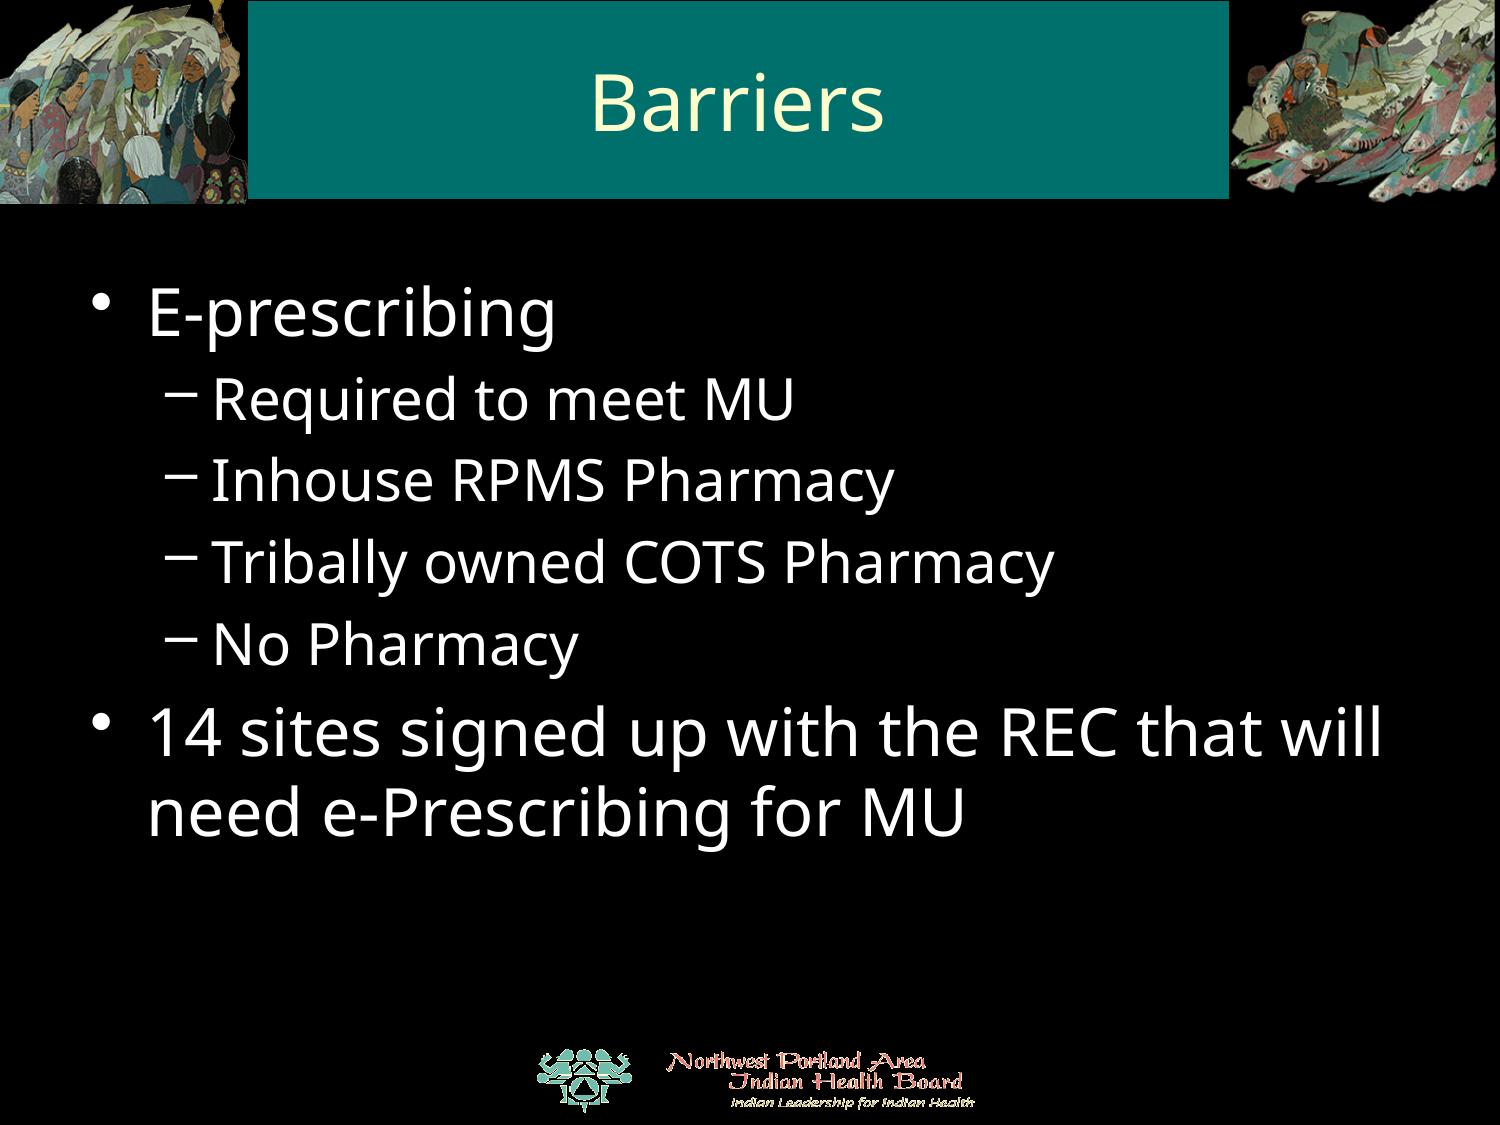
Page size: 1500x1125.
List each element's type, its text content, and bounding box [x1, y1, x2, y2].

picture [1229, 0, 1500, 204]
list E-prescribing Required to meet MU Inhouse RPMS Pharmacy Tribally owned COTS Pharmacy No Pharmacy 14 sites signed up with the REC that will need e-Prescribing for MU [75, 262, 1425, 1005]
title Barriers [249, 0, 1226, 201]
picture [0, 0, 248, 204]
picture [537, 1049, 975, 1113]
